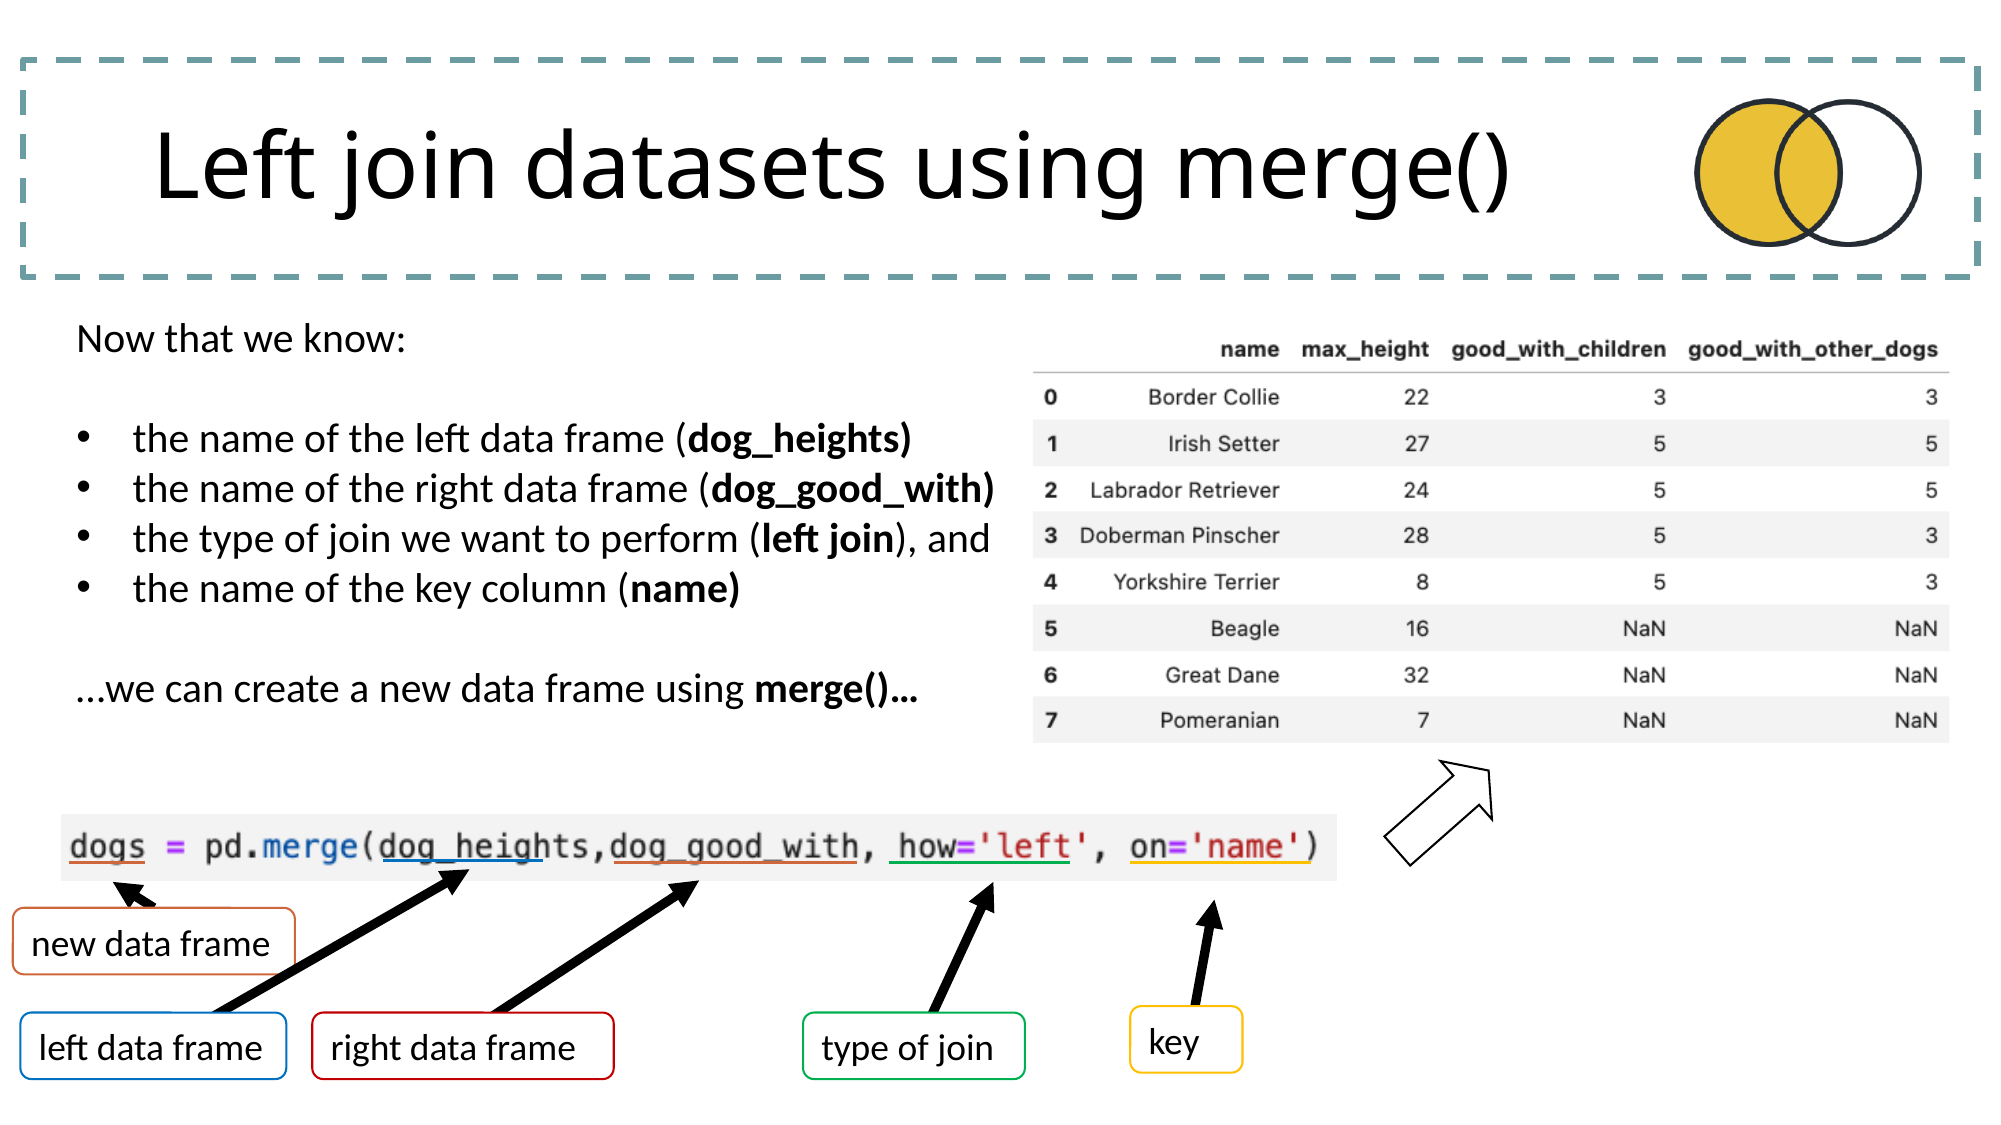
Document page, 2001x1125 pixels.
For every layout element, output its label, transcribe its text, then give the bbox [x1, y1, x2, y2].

picture [1694, 98, 1922, 248]
text_box type of join [801, 1011, 1026, 1081]
text_box left data frame [19, 1011, 288, 1081]
title Left join datasets using merge() [137, 59, 1863, 278]
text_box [112, 881, 154, 908]
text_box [1188, 899, 1215, 1040]
picture [61, 814, 1337, 881]
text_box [916, 881, 994, 1048]
text_box key [1129, 1005, 1244, 1074]
picture [1024, 324, 1970, 754]
text_box Now that we know: the name of the left data frame (dog_heights) the name of the right data frame (dog_good_with) the type of join we want to perform (left join), and the name of the key column (name) …we can create a new data frame using merge()… [61, 303, 1947, 839]
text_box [161, 869, 470, 1047]
text_box [1382, 759, 1494, 868]
text_box new data frame [11, 906, 161, 976]
text_box right data frame [311, 1047, 615, 1081]
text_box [418, 880, 700, 1066]
